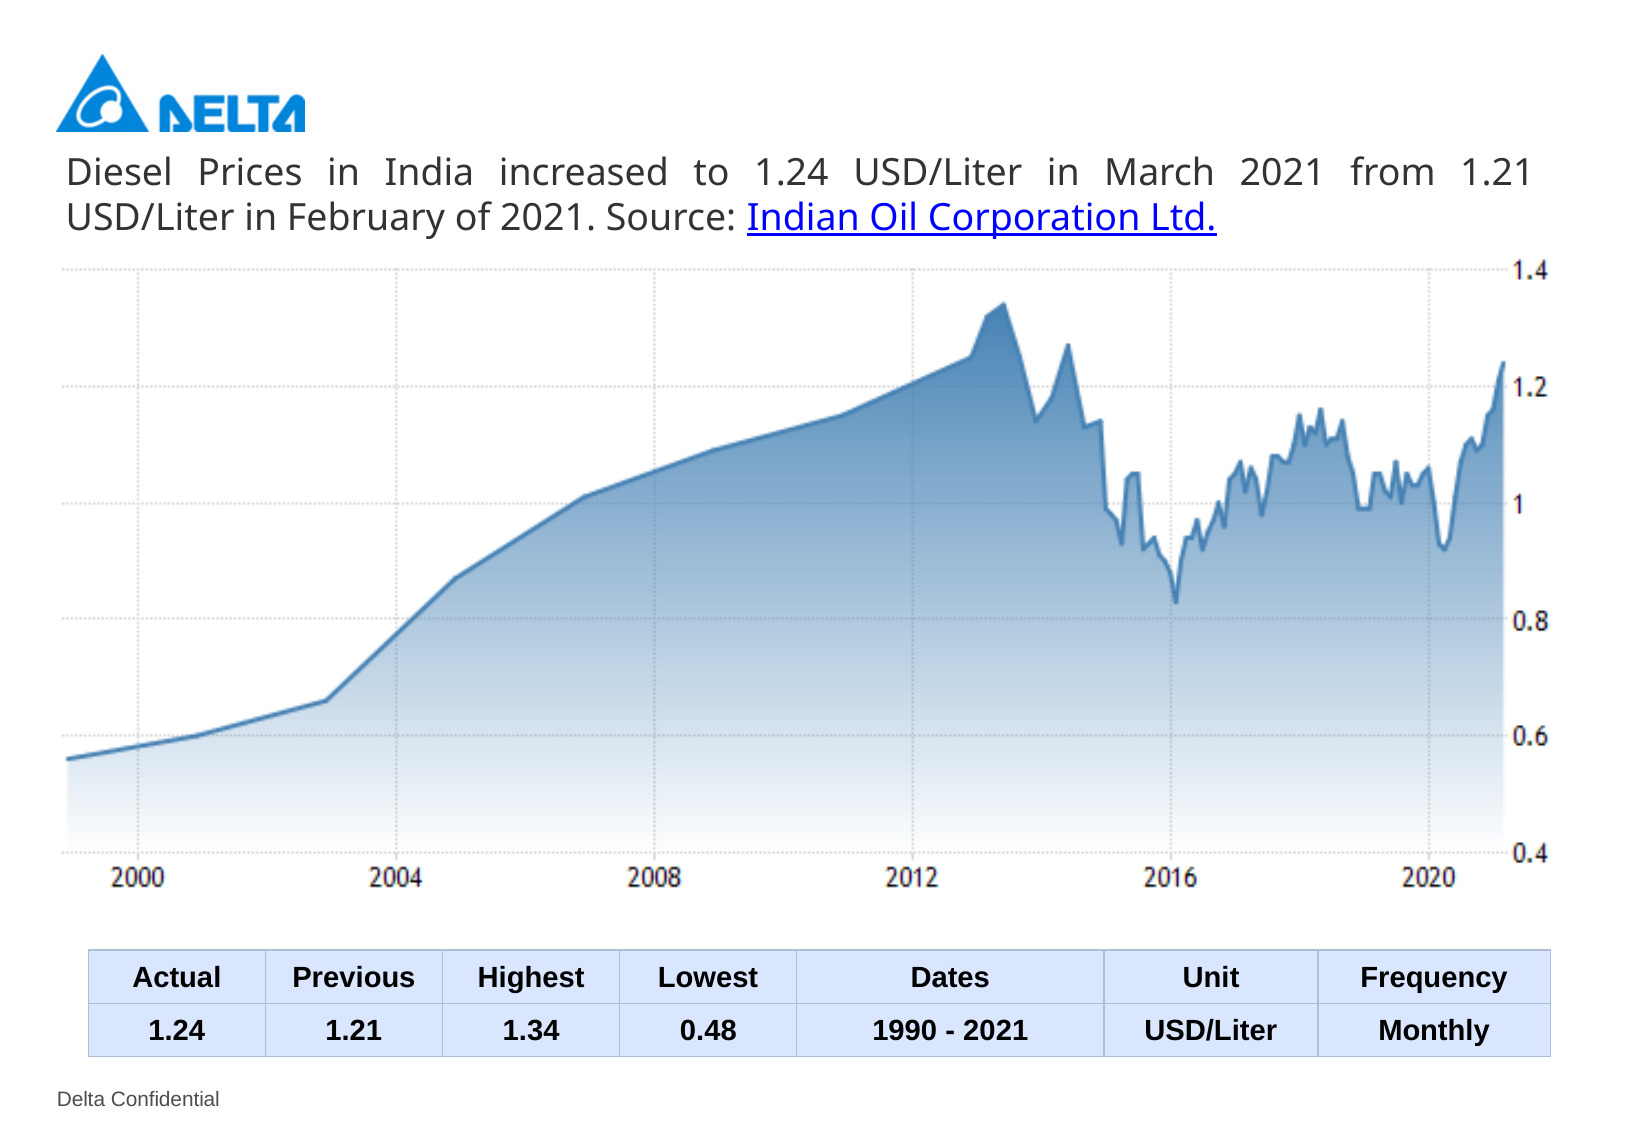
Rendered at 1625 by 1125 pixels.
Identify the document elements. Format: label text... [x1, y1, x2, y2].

table_cell 1990 - 2021 [797, 1004, 1103, 1056]
table_cell USD/Liter [1105, 1004, 1317, 1056]
table_header Highest [443, 951, 619, 1003]
table_header Actual [89, 951, 265, 1003]
table_cell 1.24 [89, 1004, 265, 1056]
picture [14, 227, 1625, 916]
table_header Dates [797, 951, 1103, 1003]
picture [56, 54, 305, 132]
table_cell 0.48 [620, 1004, 796, 1056]
text_box Diesel Prices in India increased to 1.24 USD/Liter in March 2021 from 1.21 USD/Liter in February of 2021. Source: Indian Oil Corporation Ltd. [50, 140, 1551, 227]
table_cell 1.21 [266, 1004, 442, 1056]
table_cell Monthly [1319, 1004, 1550, 1056]
table_header Previous [266, 951, 442, 1003]
table_cell 1.34 [443, 1004, 619, 1056]
table_header Unit [1105, 951, 1317, 1003]
table_header Frequency [1319, 951, 1550, 1003]
table_header Lowest [620, 951, 796, 1003]
